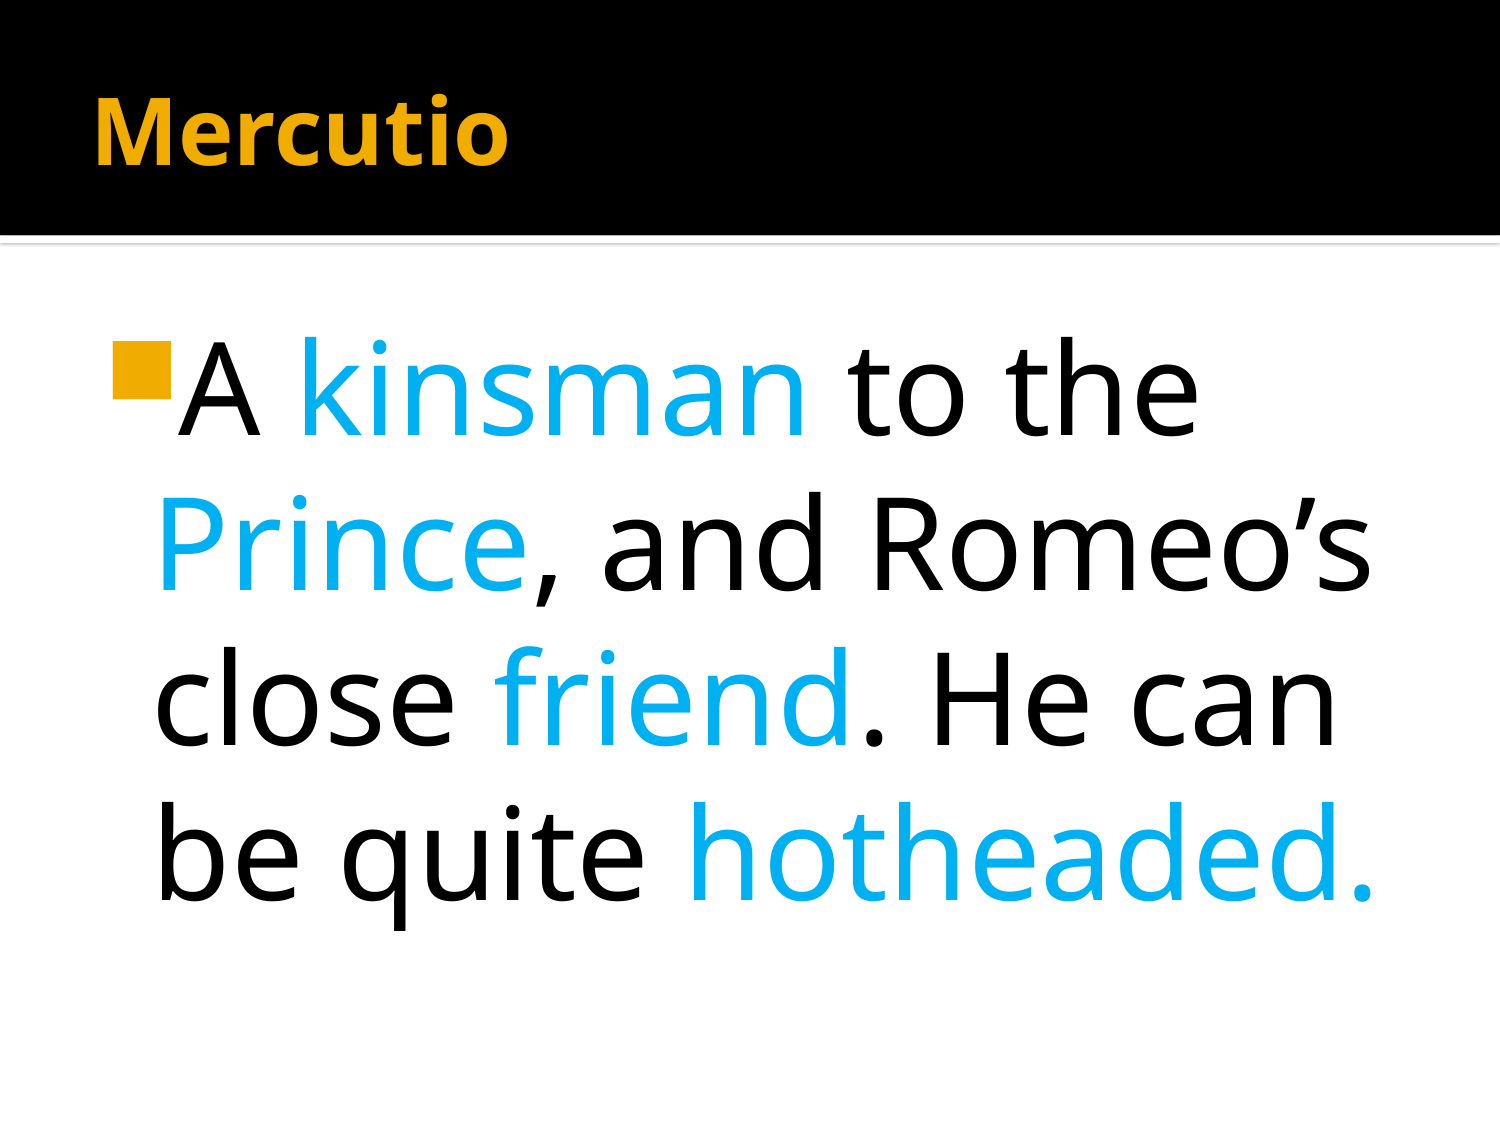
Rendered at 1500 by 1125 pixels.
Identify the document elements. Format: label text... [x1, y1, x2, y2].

title Mercutio [75, 25, 1425, 231]
list A kinsman to the Prince, and Romeo’s close friend. He can be quite hotheaded. [75, 291, 1425, 1050]
